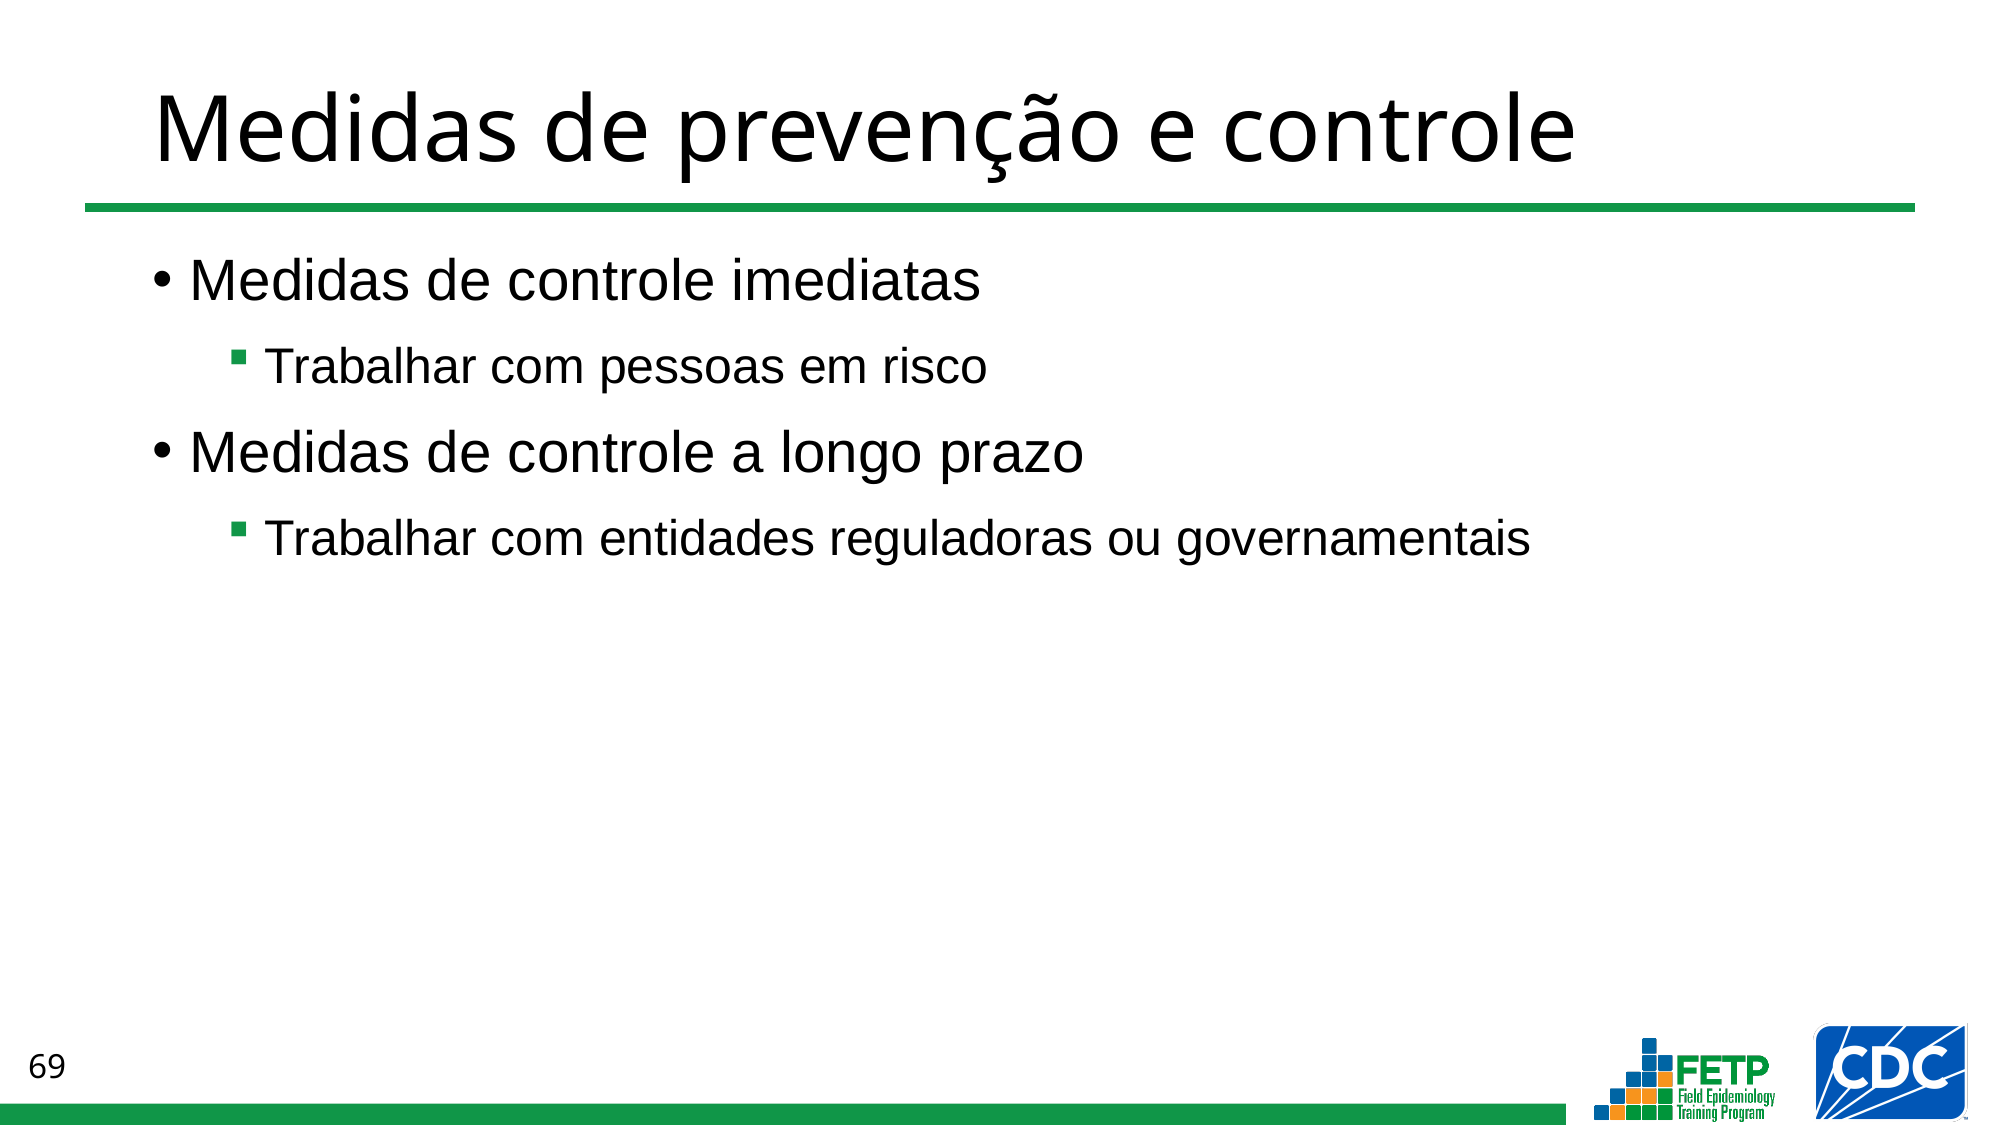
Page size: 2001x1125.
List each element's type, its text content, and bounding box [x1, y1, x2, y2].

picture [1813, 1023, 1968, 1122]
picture [1594, 1038, 1775, 1122]
title Medidas de prevenção e controle [137, 75, 1863, 207]
list Medidas de controle imediatas Trabalhar com pessoas em risco Medidas de controle a longo prazo Trabalhar com entidades reguladoras ou governamentais [137, 242, 1863, 1004]
